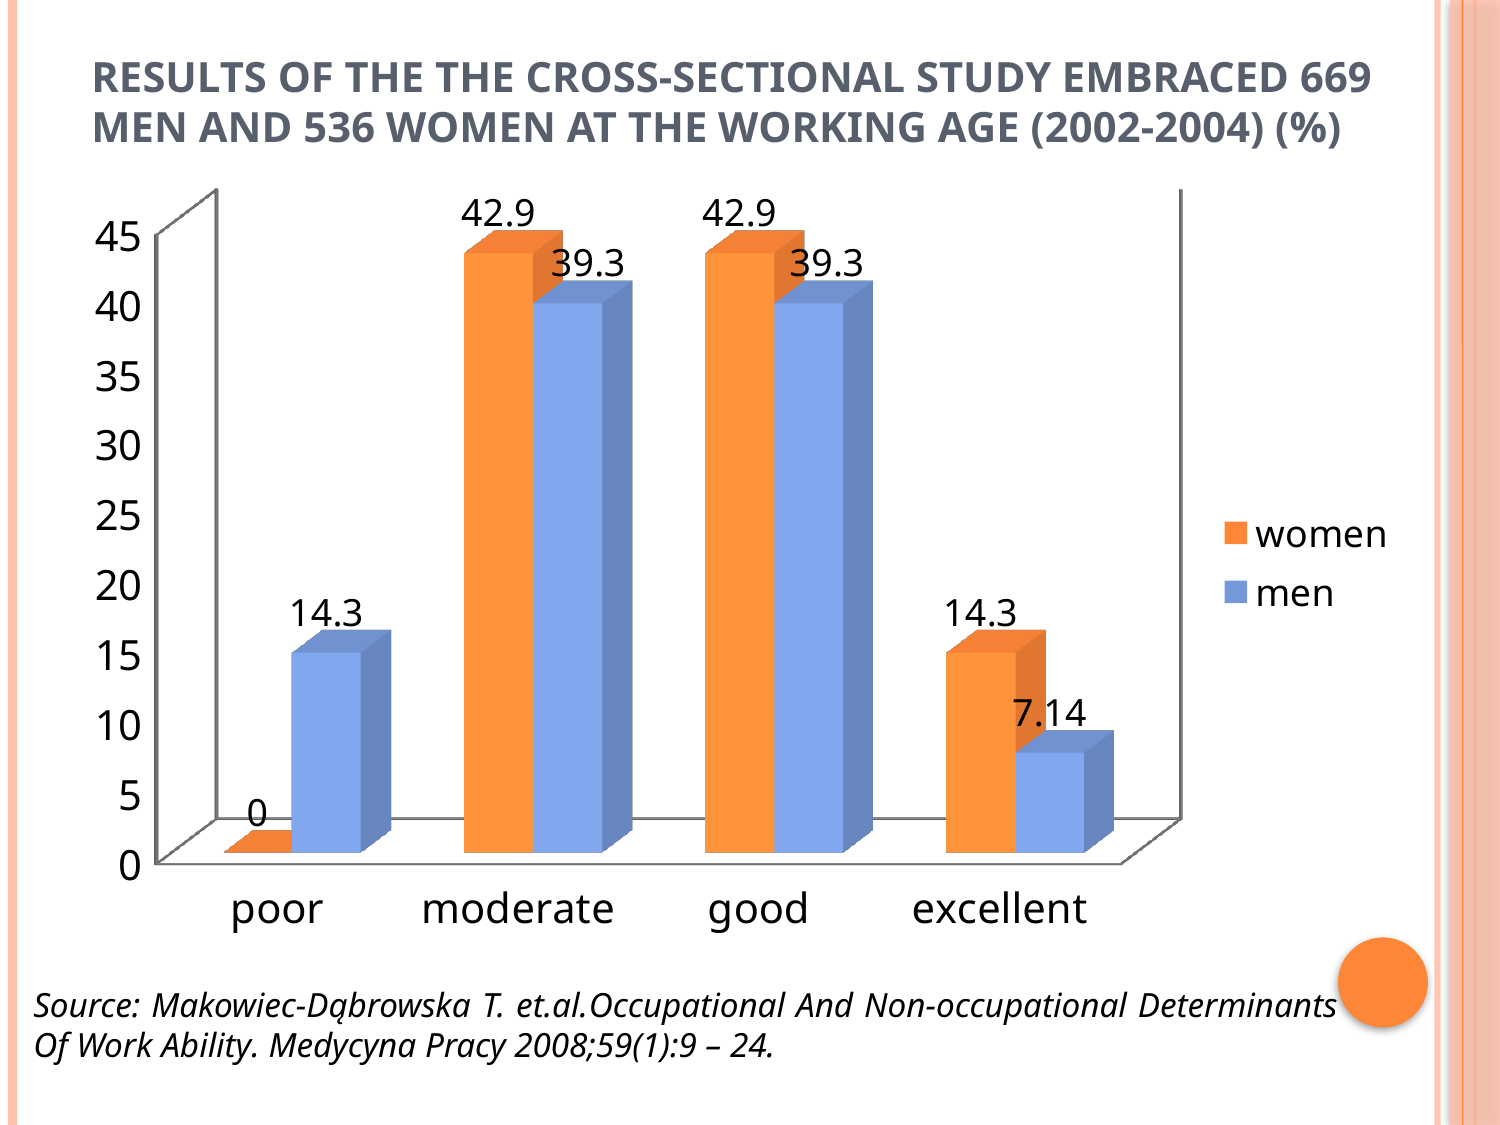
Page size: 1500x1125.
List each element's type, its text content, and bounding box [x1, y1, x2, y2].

text_box Source: Makowiec-Dąbrowska T. et.al.Occupational And Non-occupational Determinants Of Work Ability. Medycyna Pracy 2008;59(1):9 – 24. [18, 977, 1354, 1072]
chart [64, 172, 1414, 953]
title Results of the The cross-sectional study embraced 669 men and 536 women at the working age (2002-2004) (%) [76, 30, 1402, 159]
